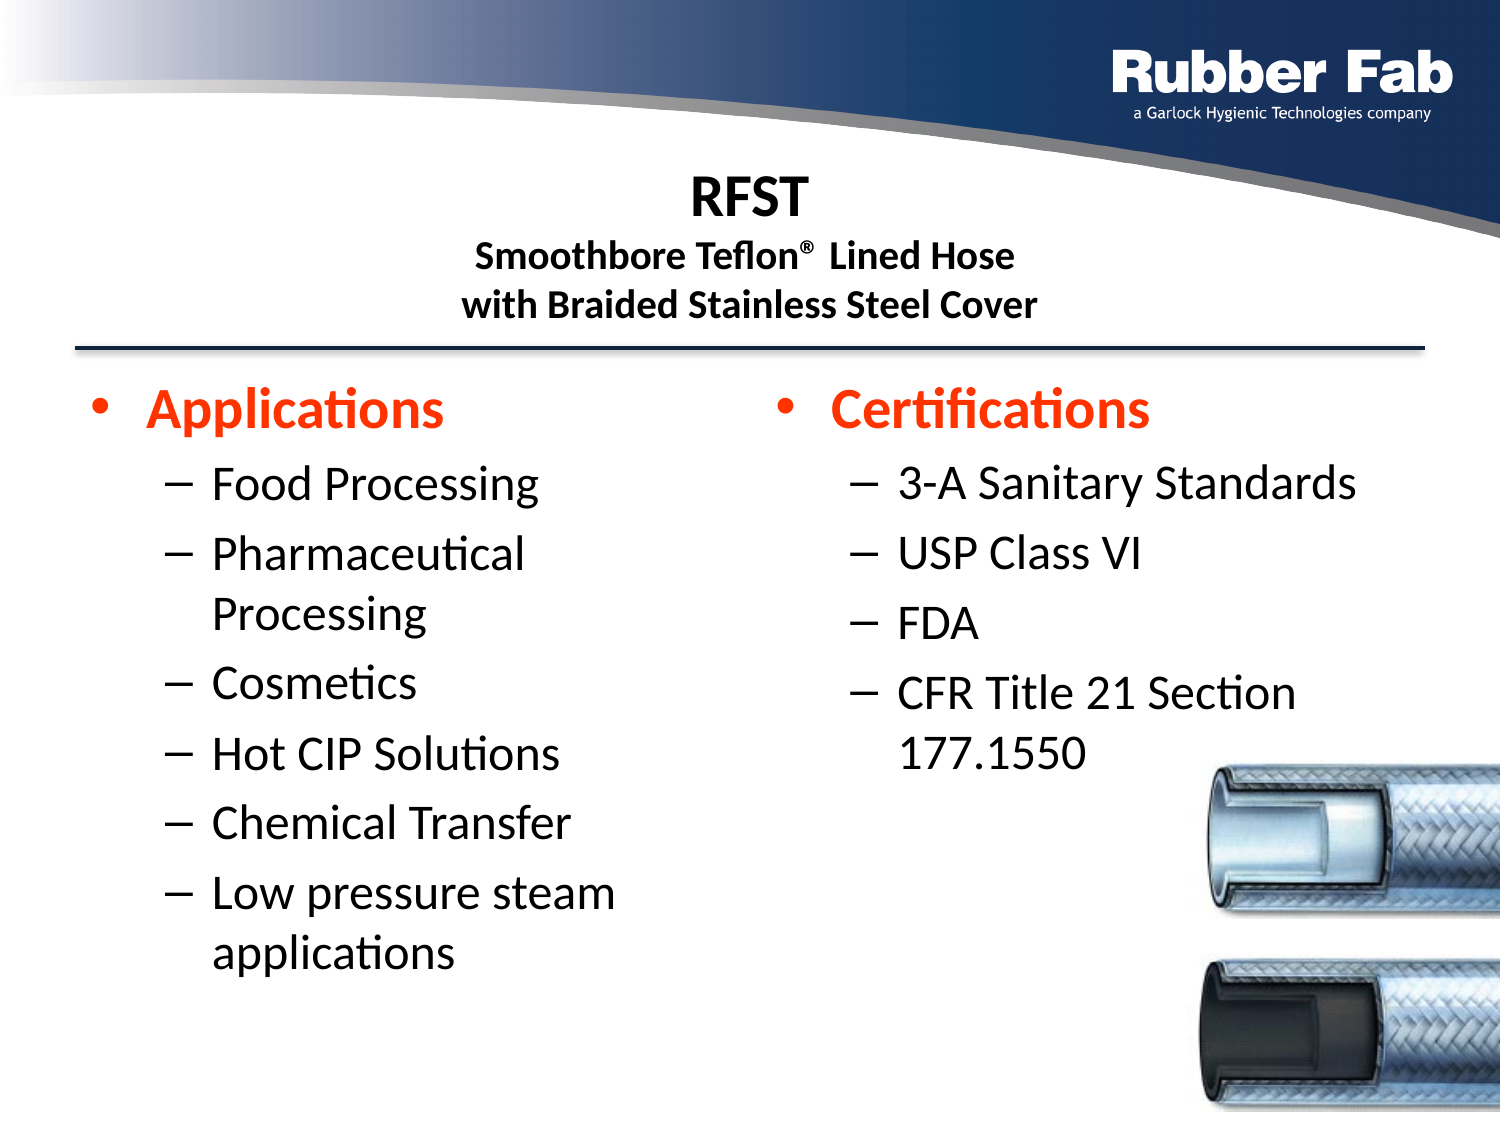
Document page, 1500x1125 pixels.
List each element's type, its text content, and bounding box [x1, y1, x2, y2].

text_box Certifications 3-A Sanitary Standards USP Class VI FDA CFR Title 21 Section 177.1550 [760, 362, 1405, 1005]
title RFST Smoothbore Teflon® Lined Hose with Braided Stainless Steel Cover [75, 147, 1425, 335]
picture [1187, 760, 1500, 919]
picture [1187, 953, 1500, 1112]
picture [0, 0, 1500, 240]
list Applications Food Processing Pharmaceutical Processing Cosmetics Hot CIP Solutions Chemical Transfer Low pressure steam applications [75, 362, 720, 1005]
